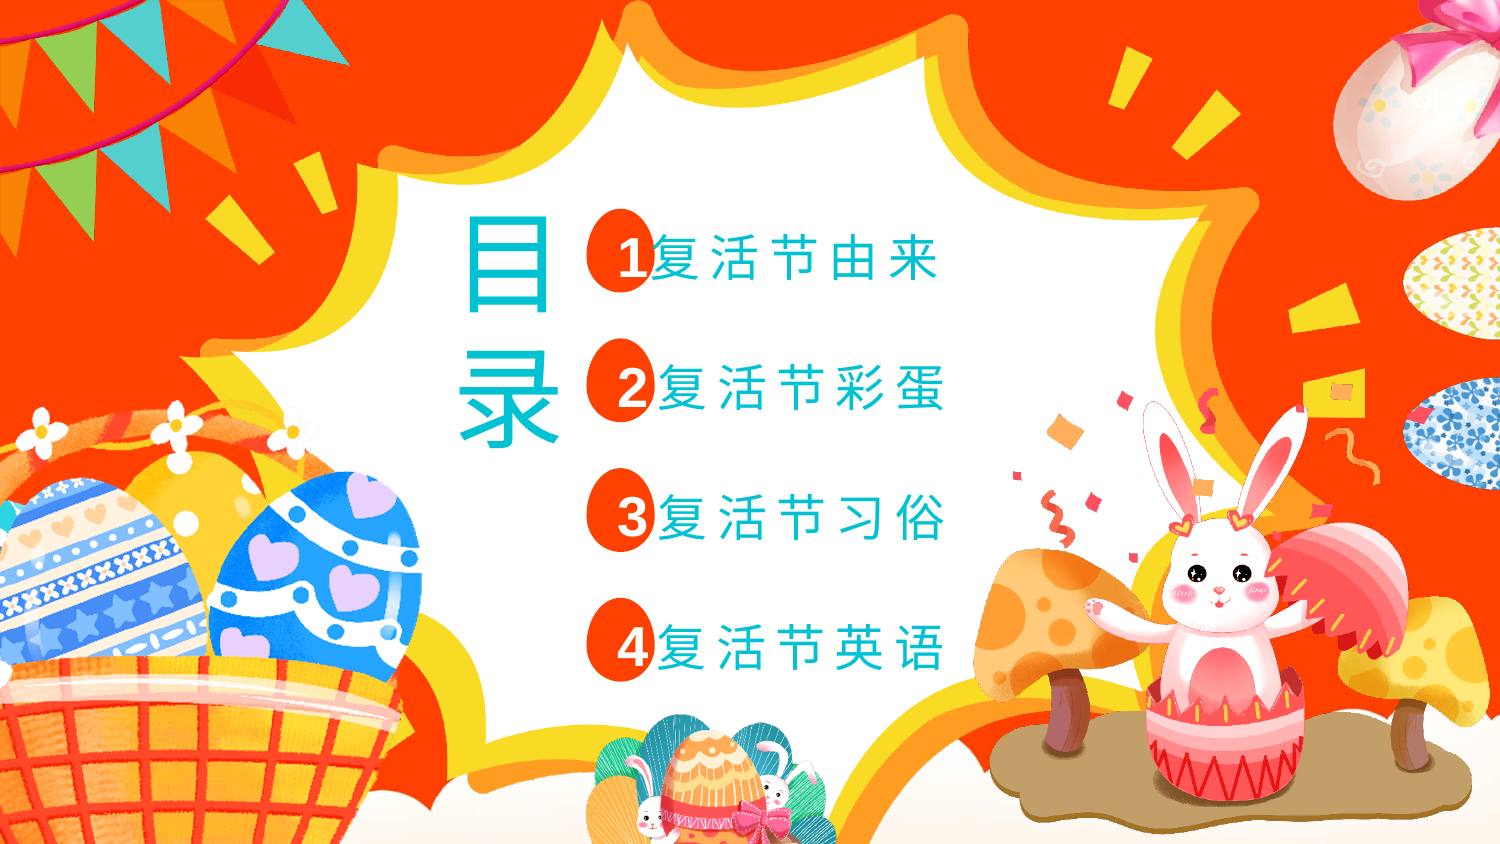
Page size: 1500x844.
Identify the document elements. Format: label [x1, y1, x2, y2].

text_box [586, 338, 938, 425]
text_box [586, 468, 938, 555]
text_box [586, 597, 937, 685]
text_box [586, 208, 924, 296]
picture [0, 0, 1500, 844]
